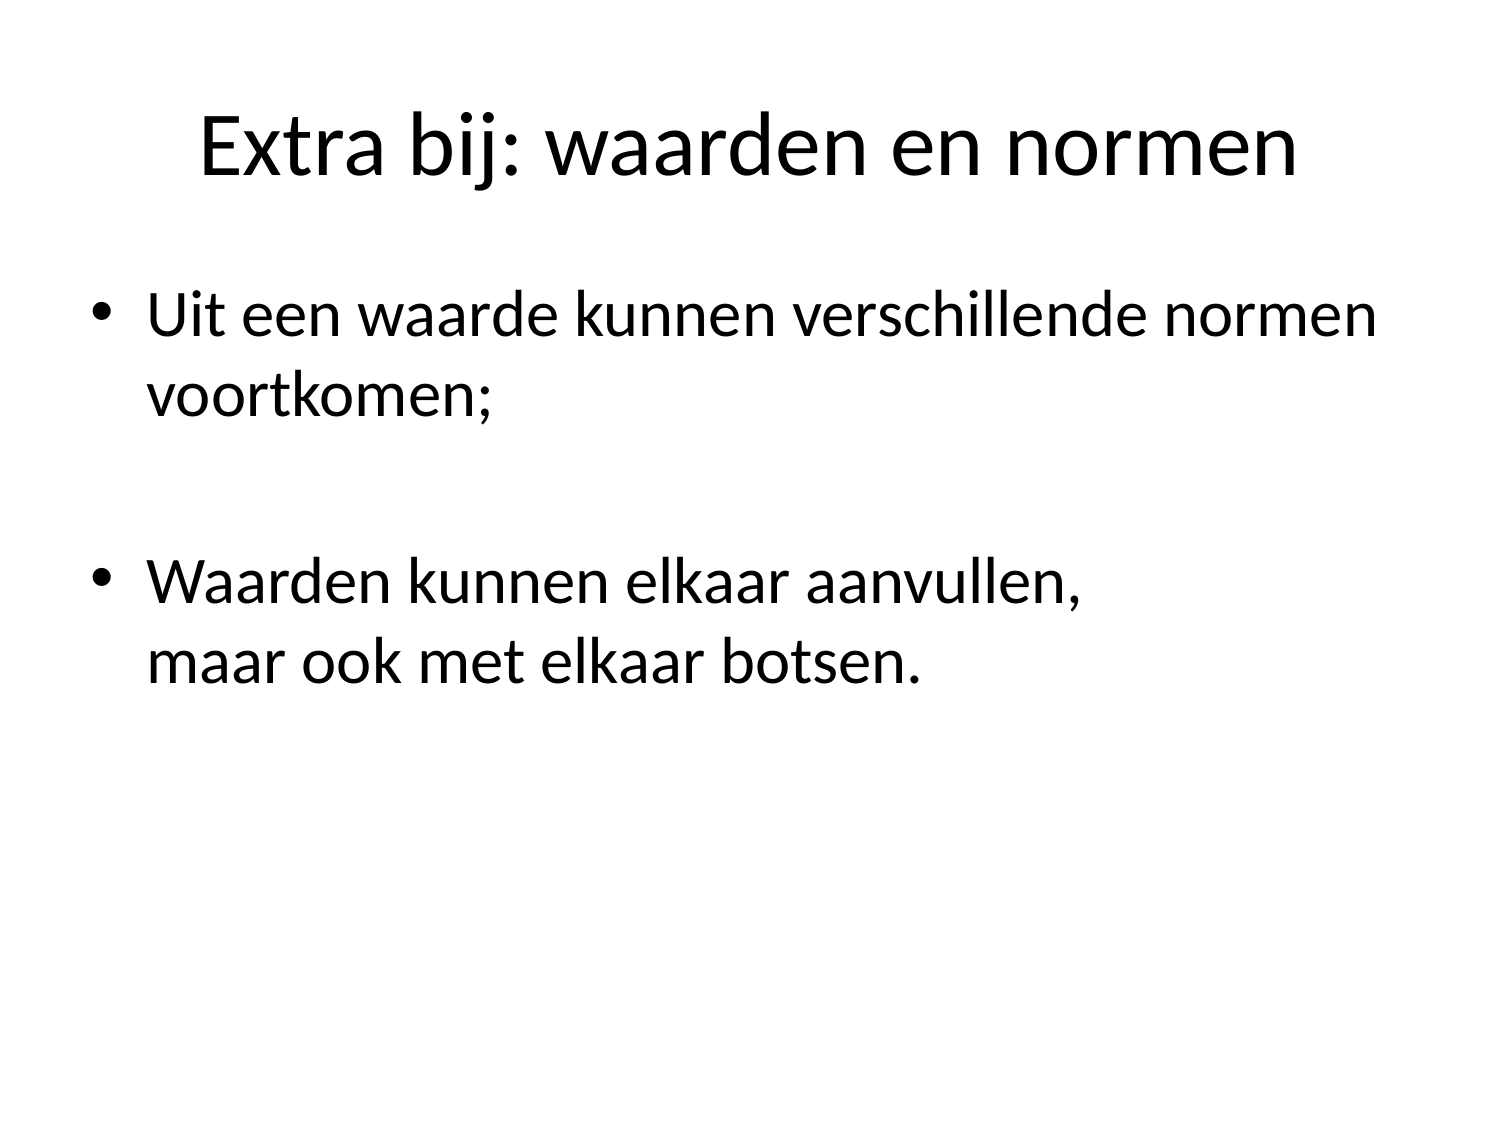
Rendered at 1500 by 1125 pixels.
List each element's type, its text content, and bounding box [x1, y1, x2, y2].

list Uit een waarde kunnen verschillende normen voortkomen; Waarden kunnen elkaar aanvullen, maar ook met elkaar botsen. [75, 262, 1425, 1005]
title Extra bij: waarden en normen [75, 45, 1425, 233]
